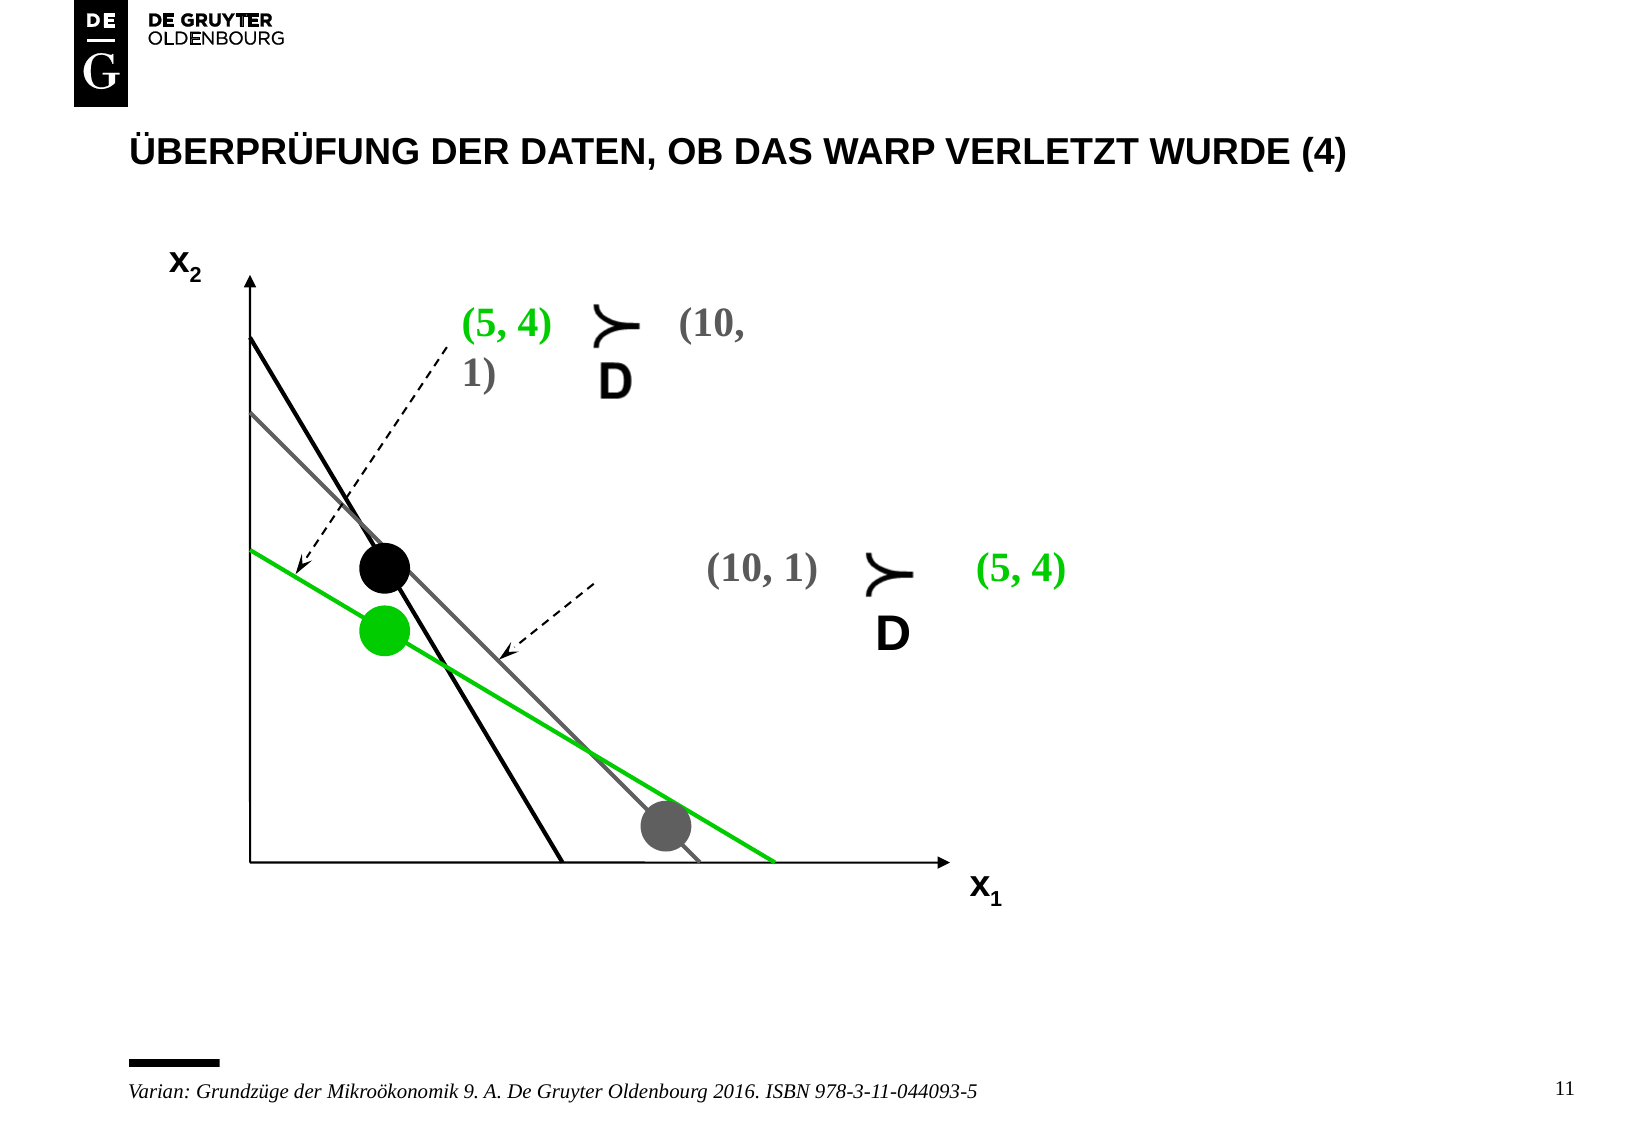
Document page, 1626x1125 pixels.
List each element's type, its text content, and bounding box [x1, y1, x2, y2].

list [129, 227, 1556, 1018]
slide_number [128, 1077, 1539, 1108]
picture [811, 480, 967, 657]
slide_number 11 [1554, 1074, 1614, 1104]
picture [540, 232, 692, 441]
title Überprüfung der daten, ob das warp verletzt wurde (4) [129, 127, 1556, 188]
